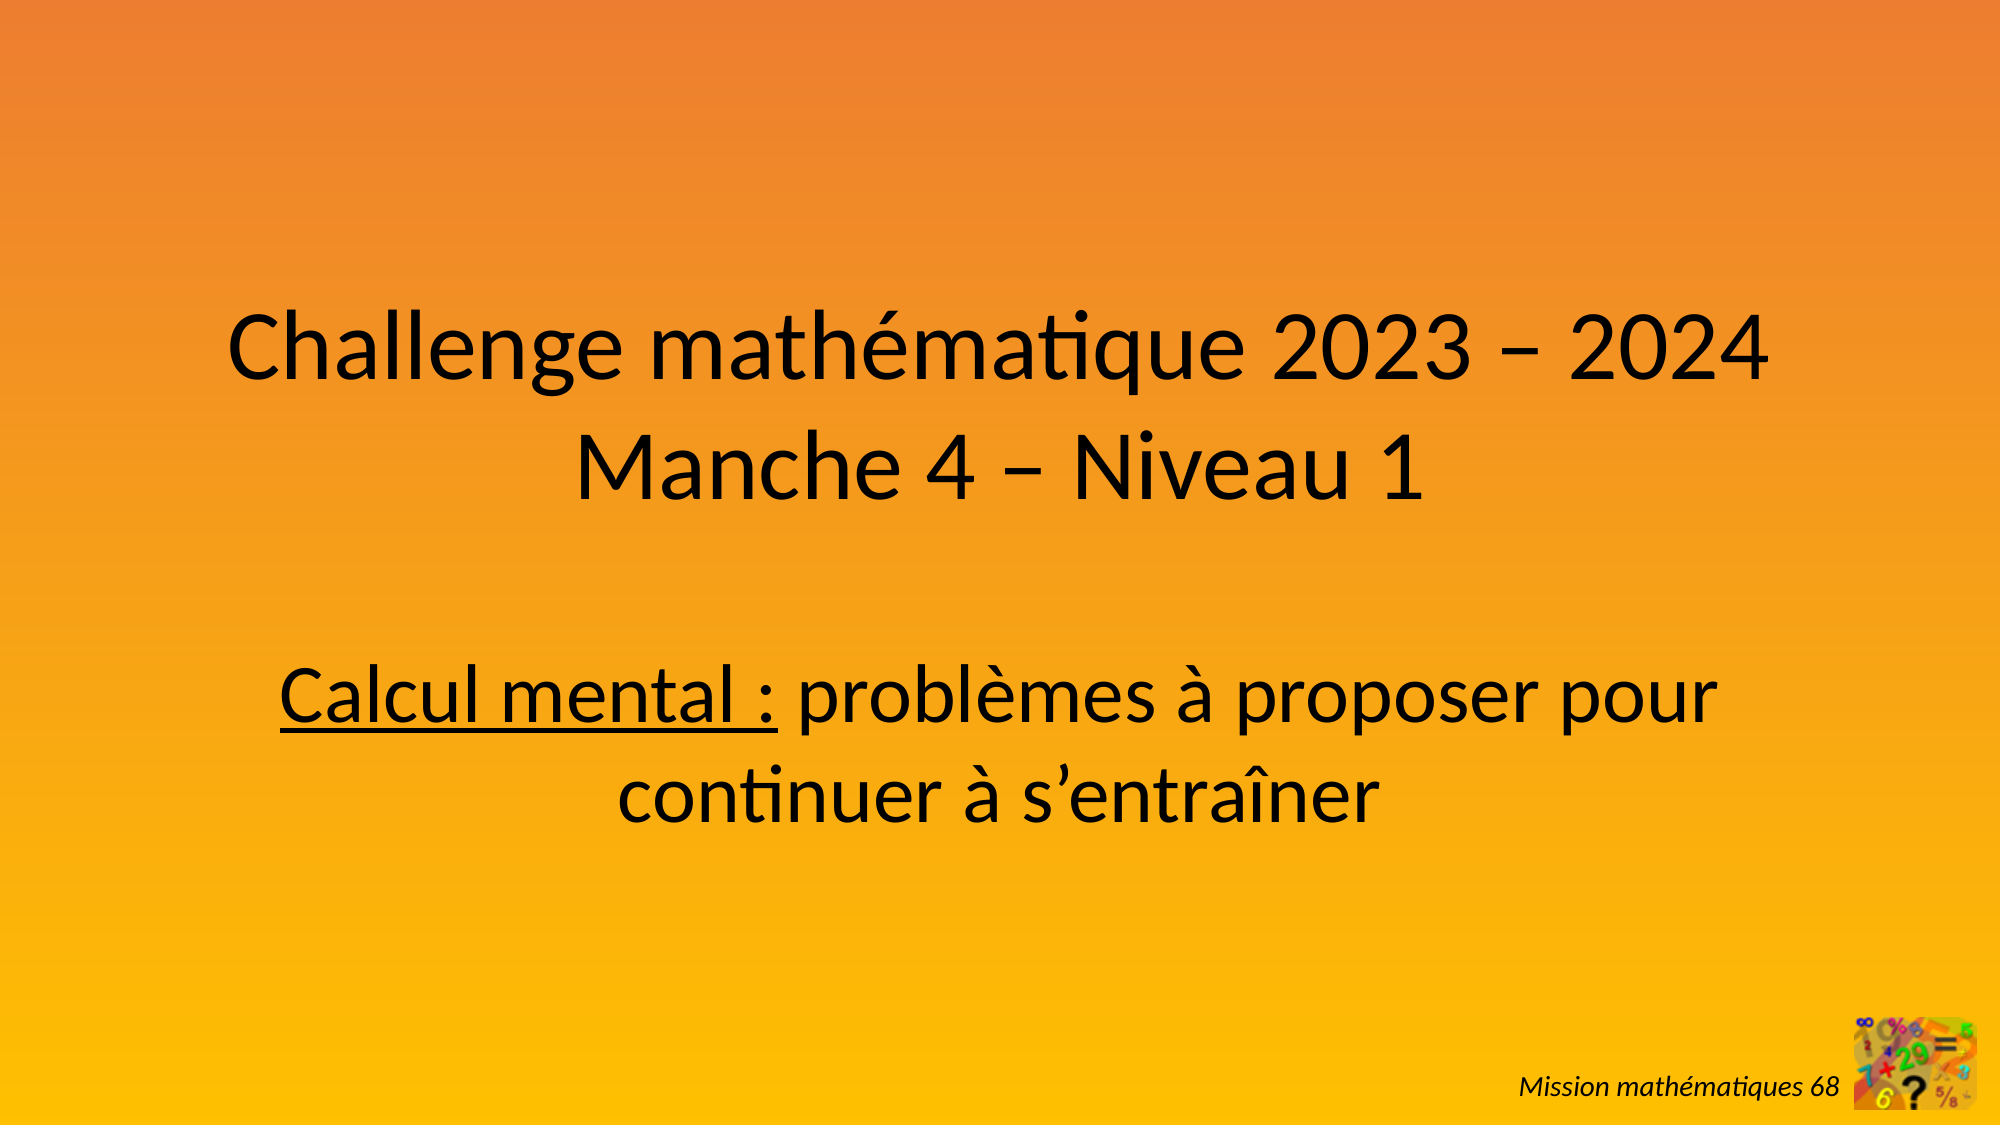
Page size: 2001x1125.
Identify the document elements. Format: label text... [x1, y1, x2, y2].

text_box Challenge mathématique 2023 – 2024 Manche 4 – Niveau 1 Calcul mental : problèmes à proposer pour continuer à s’entraîner [174, 272, 1826, 847]
text_box Mission mathématiques 68 [1501, 1059, 1854, 1110]
picture [1854, 1017, 1977, 1110]
